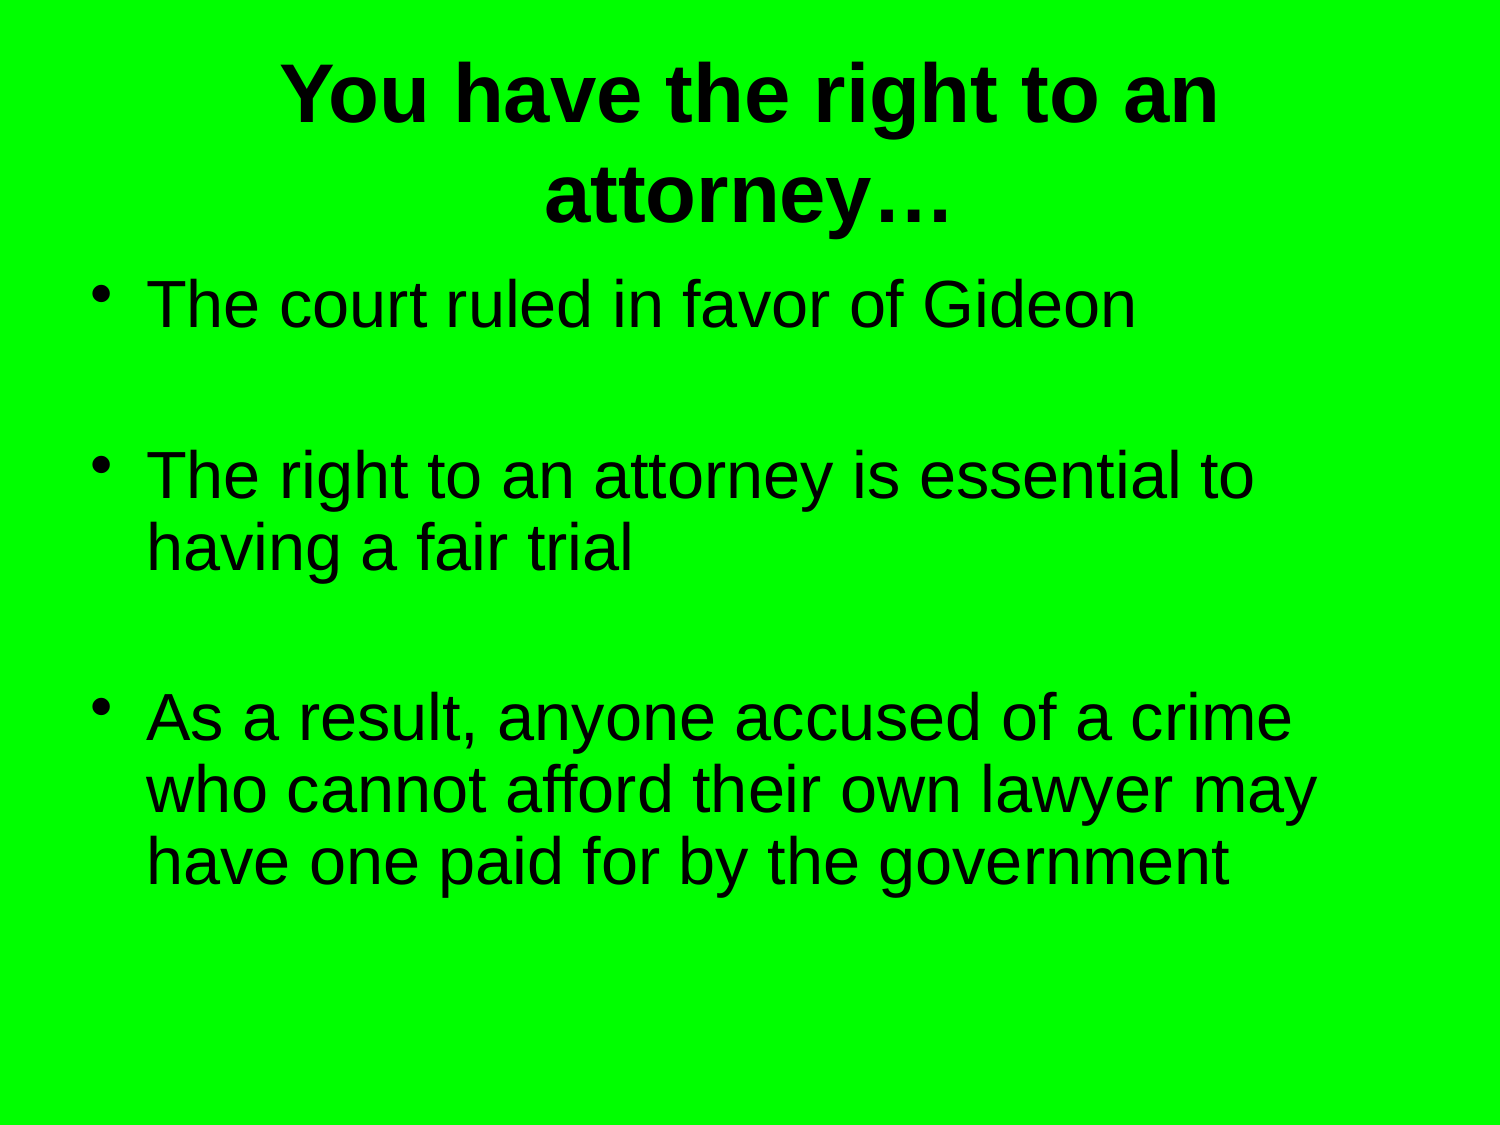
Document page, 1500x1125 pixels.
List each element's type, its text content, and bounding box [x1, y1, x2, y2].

list The court ruled in favor of Gideon The right to an attorney is essential to having a fair trial As a result, anyone accused of a crime who cannot afford their own lawyer may have one paid for by the government [75, 262, 1425, 1005]
title You have the right to an attorney… [75, 45, 1425, 233]
